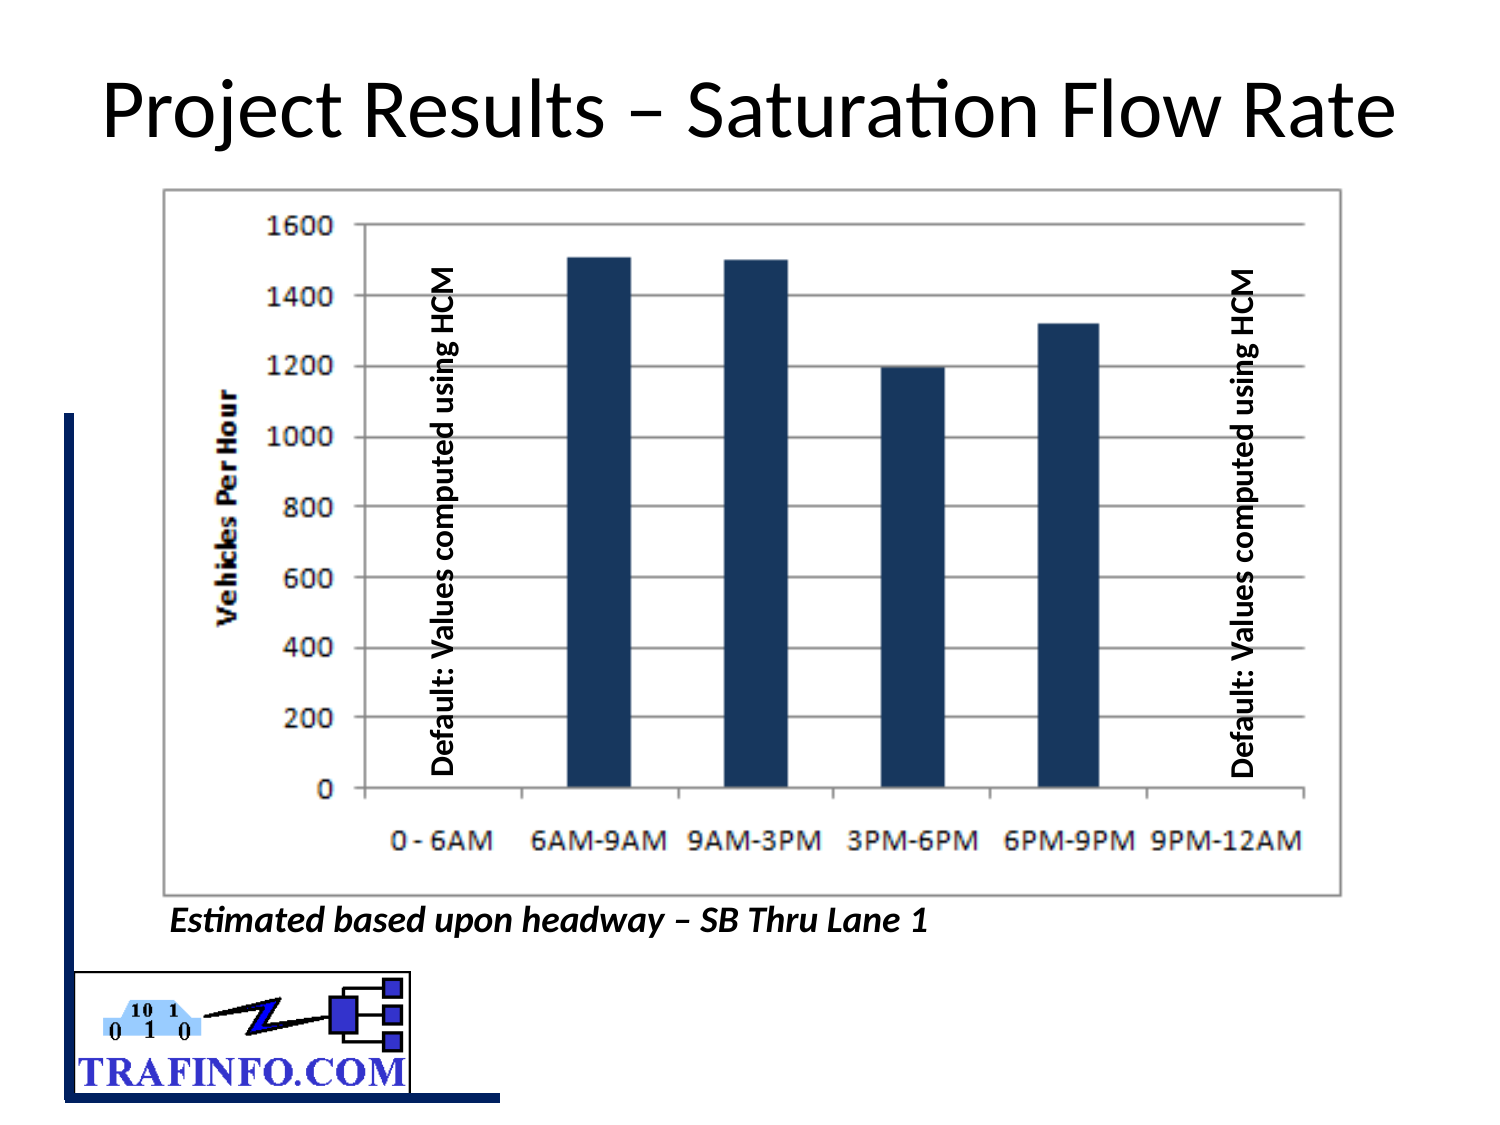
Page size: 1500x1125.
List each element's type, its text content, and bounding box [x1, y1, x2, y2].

text_box Estimated based upon headway – SB Thru Lane 1 [154, 887, 945, 948]
picture [74, 971, 411, 1093]
title Project Results – Saturation Flow Rate [75, 45, 1425, 163]
picture [161, 187, 1345, 901]
